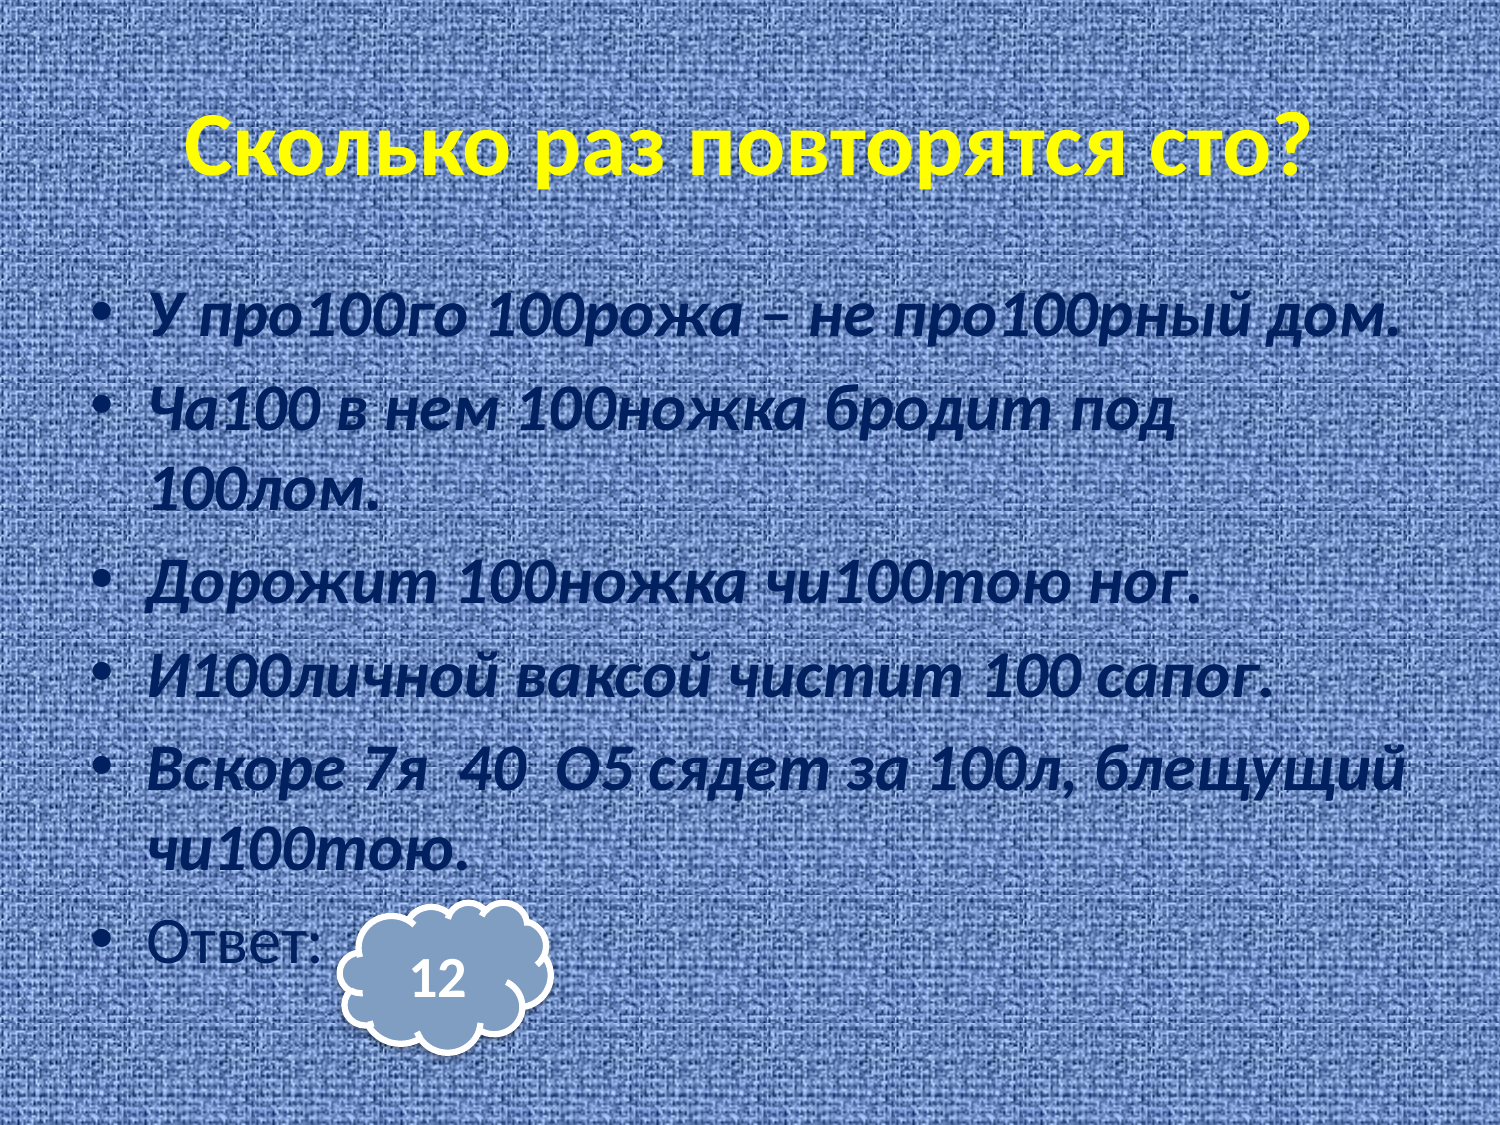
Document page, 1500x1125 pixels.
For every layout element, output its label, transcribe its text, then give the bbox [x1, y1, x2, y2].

picture [0, 0, 1500, 1125]
title Сколько раз повторятся сто? [75, 45, 1425, 233]
list У про100го 100рожа – не про100рный дом. Ча100 в нем 100ножка бродит под 100лом. Дорожит 100ножка чи100тою ног. И100личной ваксой чистит 100 сапог. Вскоре 7я 40 О5 сядет за 100л, блещущий чи100тою. Ответ: [75, 262, 1425, 1005]
text_box 12 [336, 899, 554, 1056]
